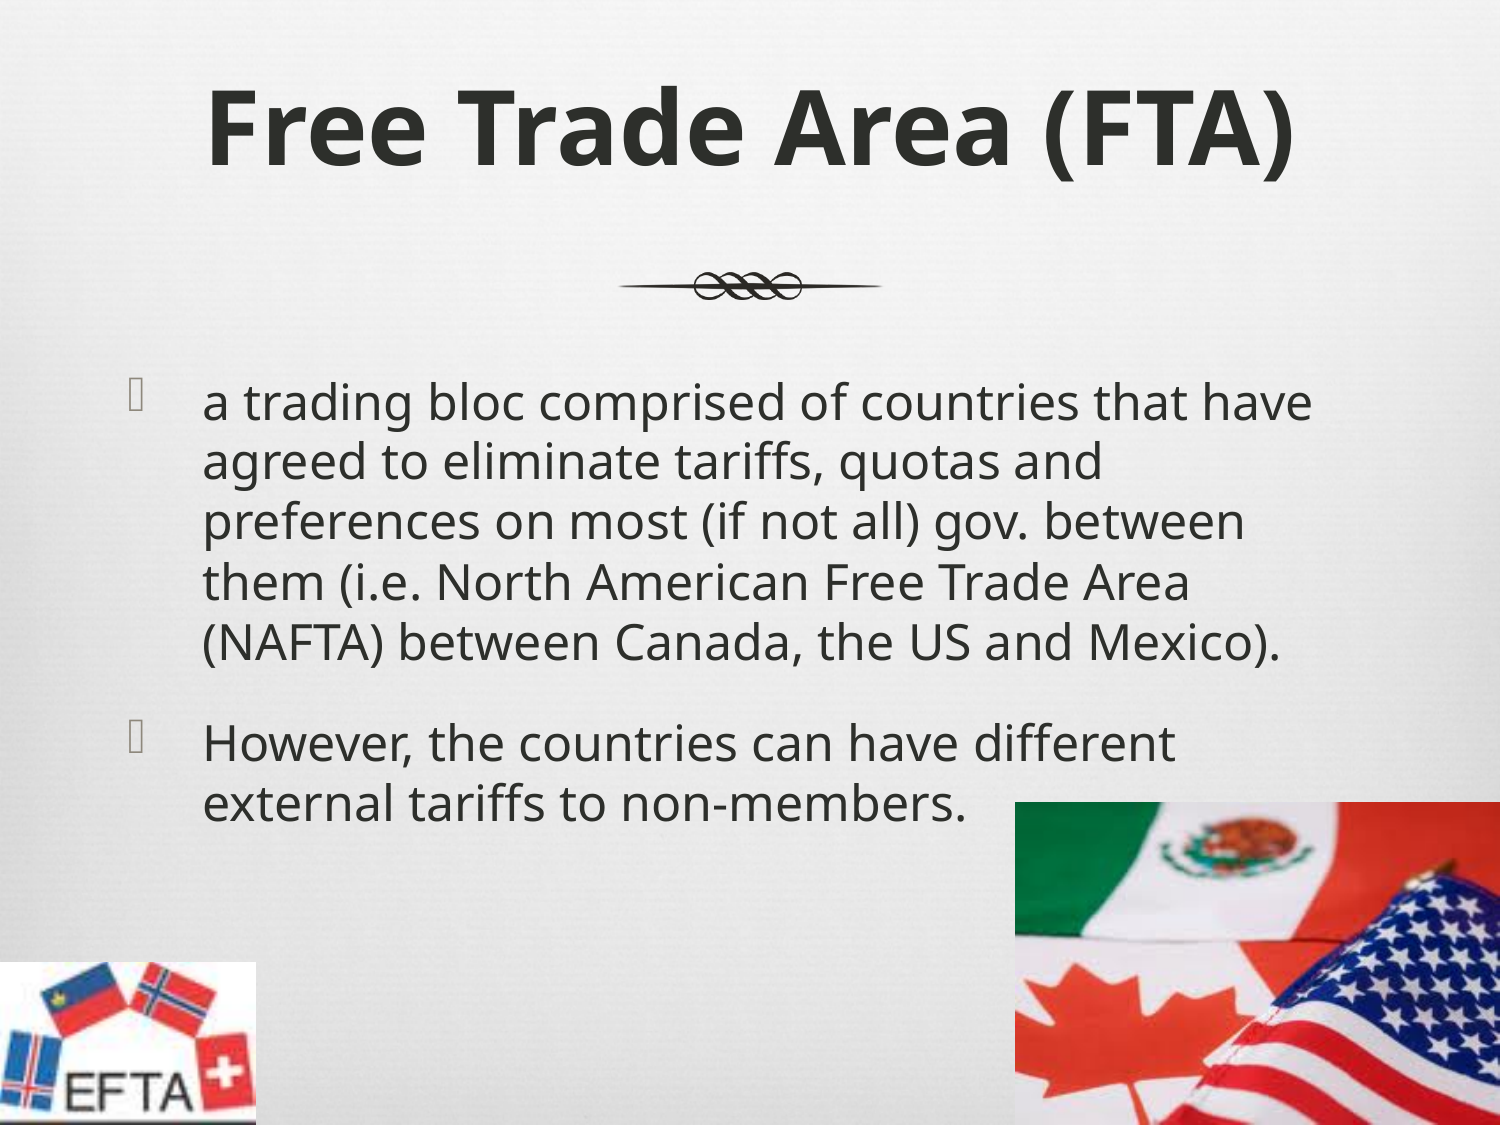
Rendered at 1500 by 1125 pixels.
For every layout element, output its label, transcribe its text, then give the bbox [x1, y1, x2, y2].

picture [0, 961, 256, 1125]
title Free Trade Area (FTA) [112, 11, 1388, 236]
list a trading bloc comprised of countries that have agreed to eliminate tariffs, quotas and preferences on most (if not all) gov. between them (i.e. North American Free Trade Area (NAFTA) between Canada, the US and Mexico). However, the countries can have different external tariffs to non-members. [112, 362, 1388, 963]
picture [615, 272, 885, 300]
picture [1015, 802, 1500, 1125]
